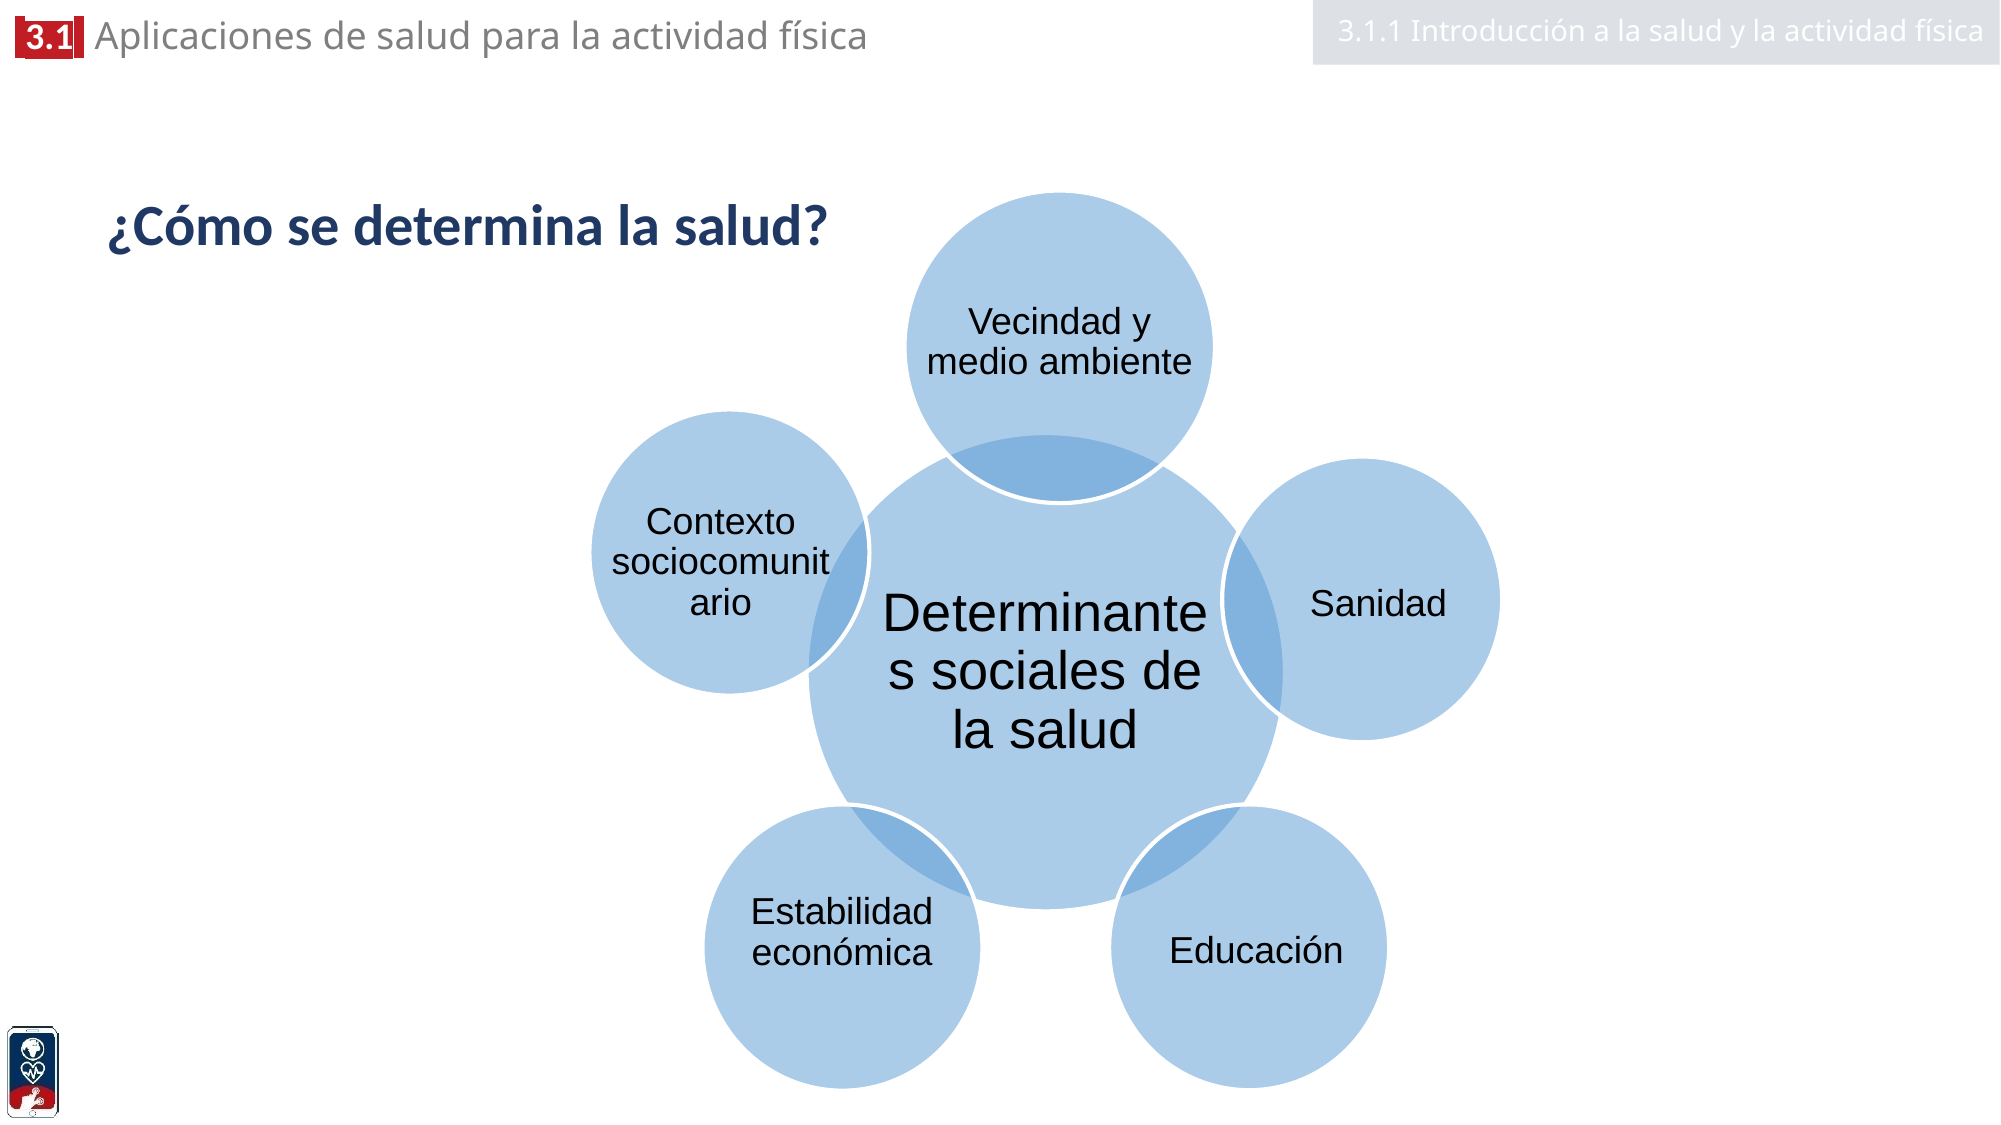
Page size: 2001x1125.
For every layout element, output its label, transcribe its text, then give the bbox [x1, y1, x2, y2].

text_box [589, 190, 1503, 1091]
text_box 3.1.1 Introducción a la salud y la actividad física [1312, 0, 2000, 65]
picture [7, 1026, 59, 1118]
title ¿Cómo se determina la salud? [91, 177, 1906, 277]
